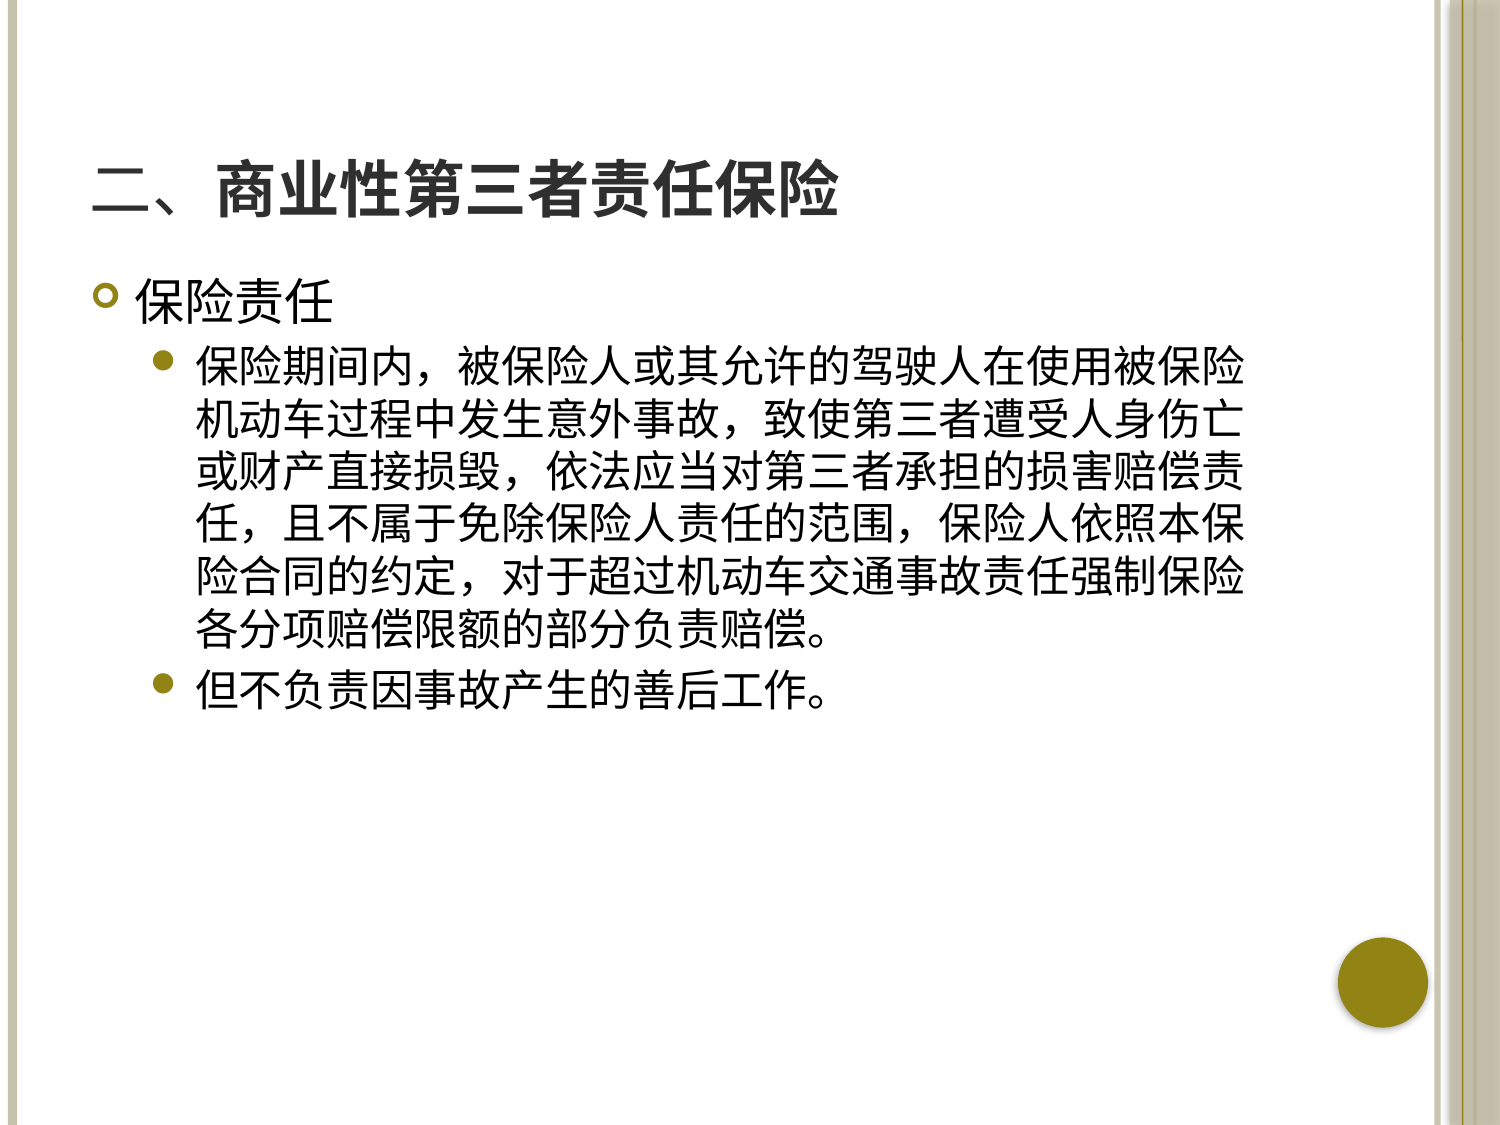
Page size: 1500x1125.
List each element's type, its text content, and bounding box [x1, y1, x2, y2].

list 保险责任 保险期间内，被保险人或其允许的驾驶人在使用被保险机动车过程中发生意外事故，致使第三者遭受人身伤亡或财产直接损毁，依法应当对第三者承担的损害赔偿责任，且不属于免除保险人责任的范围，保险人依照本保险合同的约定，对于超过机动车交通事故责任强制保险各分项赔偿限额的部分负责赔偿。 但不负责因事故产生的善后工作。 [74, 262, 1301, 1063]
title 二、商业性第三者责任保险 [75, 45, 1300, 233]
